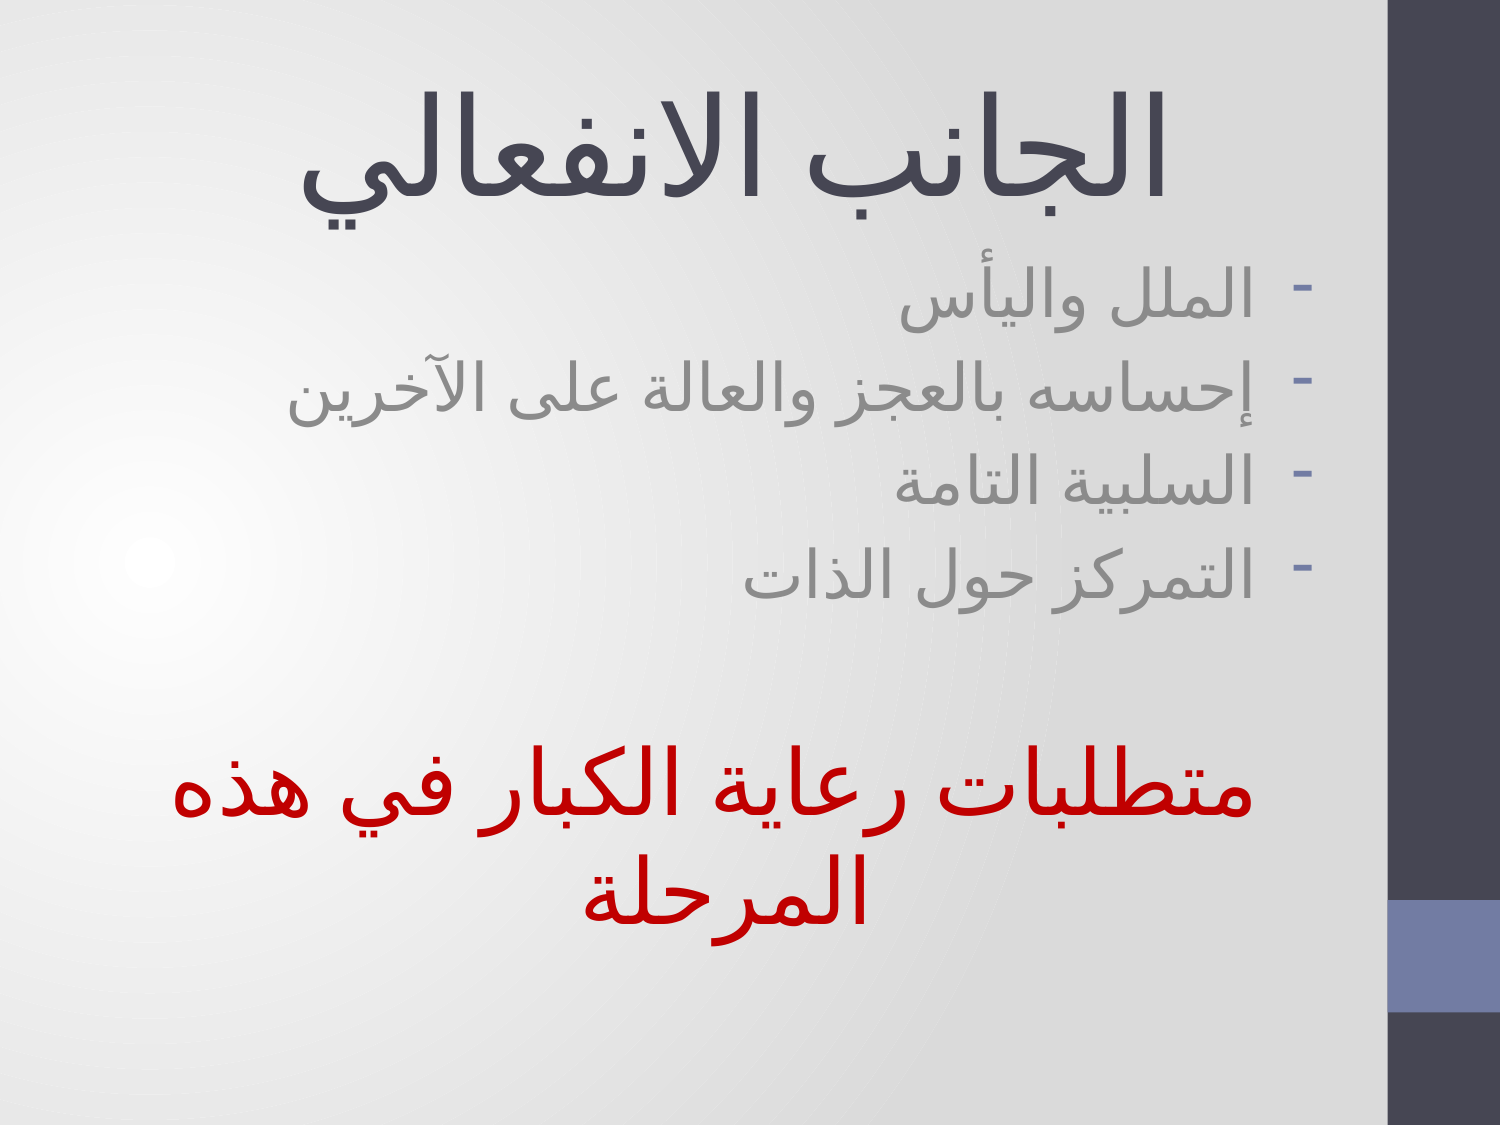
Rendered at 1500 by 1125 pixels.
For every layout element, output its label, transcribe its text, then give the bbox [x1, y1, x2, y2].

subtitle الملل واليأس إحساسه بالعجز والعالة على الآخرين السلبية التامة التمركز حول الذات متطلبات رعاية الكبار في هذه المرحلة [100, 243, 1329, 976]
title الجانب الانفعالي [100, 78, 1338, 232]
